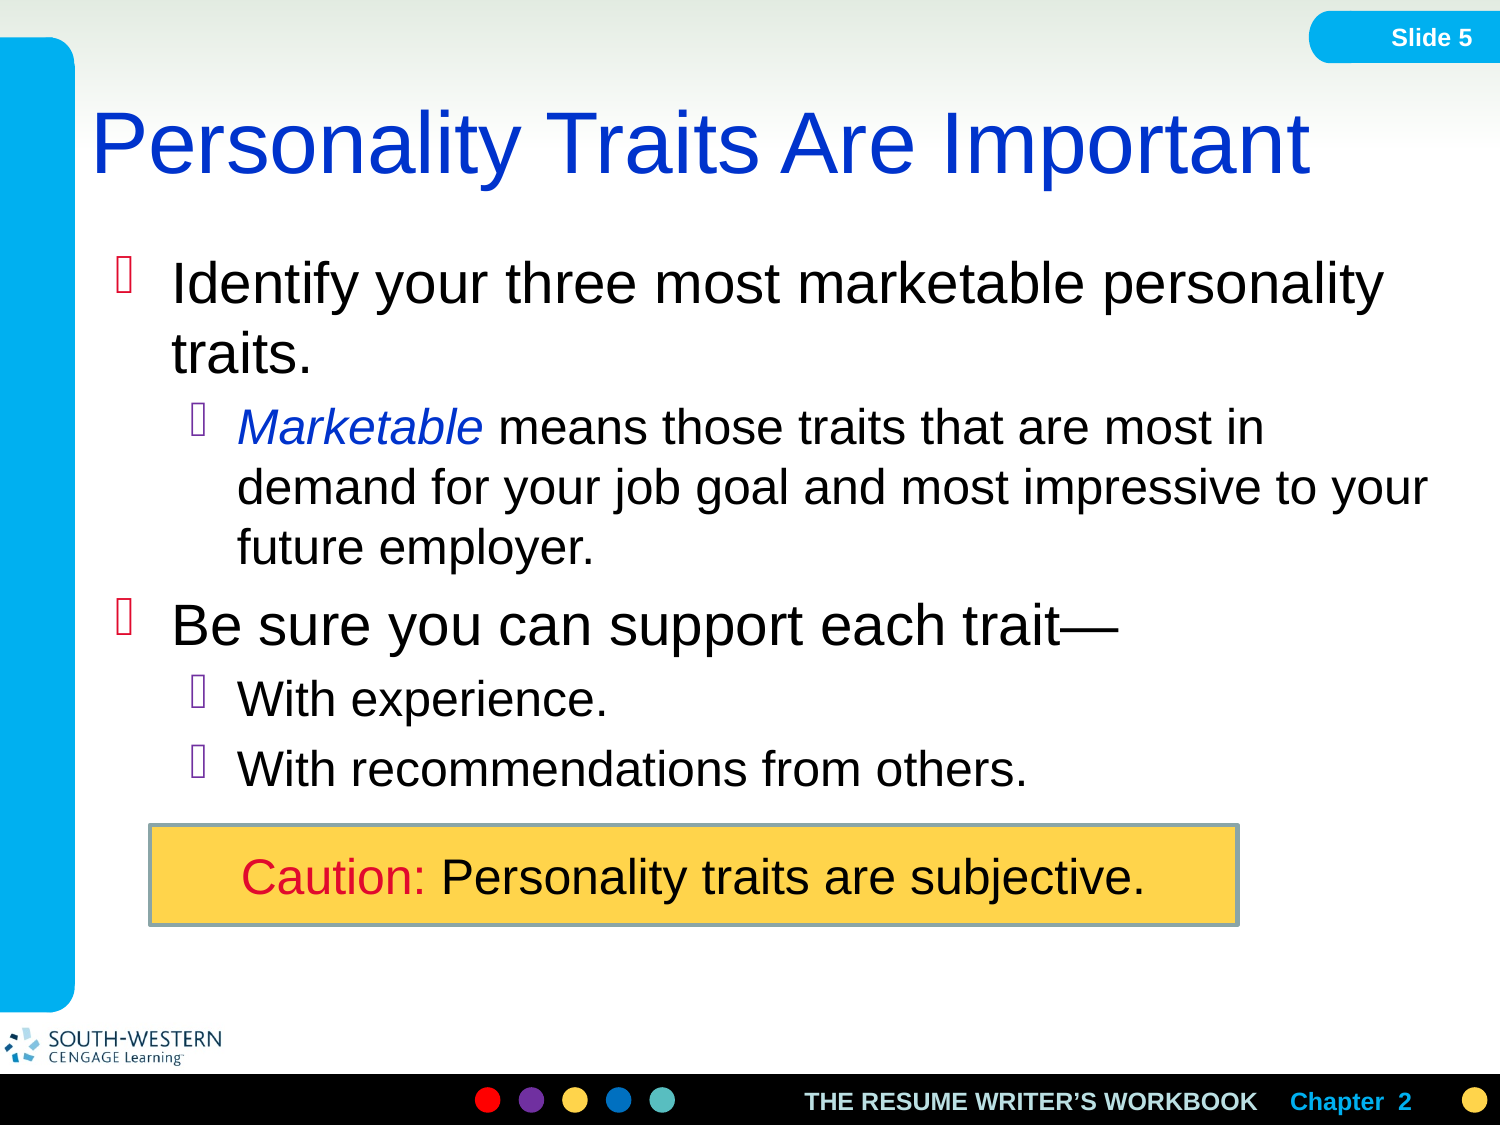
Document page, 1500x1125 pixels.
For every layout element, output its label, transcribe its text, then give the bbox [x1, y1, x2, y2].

picture [0, 1022, 225, 1073]
title Personality Traits Are Important [74, 44, 1426, 233]
slide_number Slide 5 [1312, 13, 1488, 93]
footer Chapter 2 [1274, 1075, 1476, 1125]
text_box Caution: Personality traits are subjective. [148, 823, 1240, 927]
list Identify your three most marketable personality traits. Marketable means those traits that are most in demand for your job goal and most impressive to your future employer. Be sure you can support each trait— With experience. With recommendations from others. [99, 237, 1451, 981]
